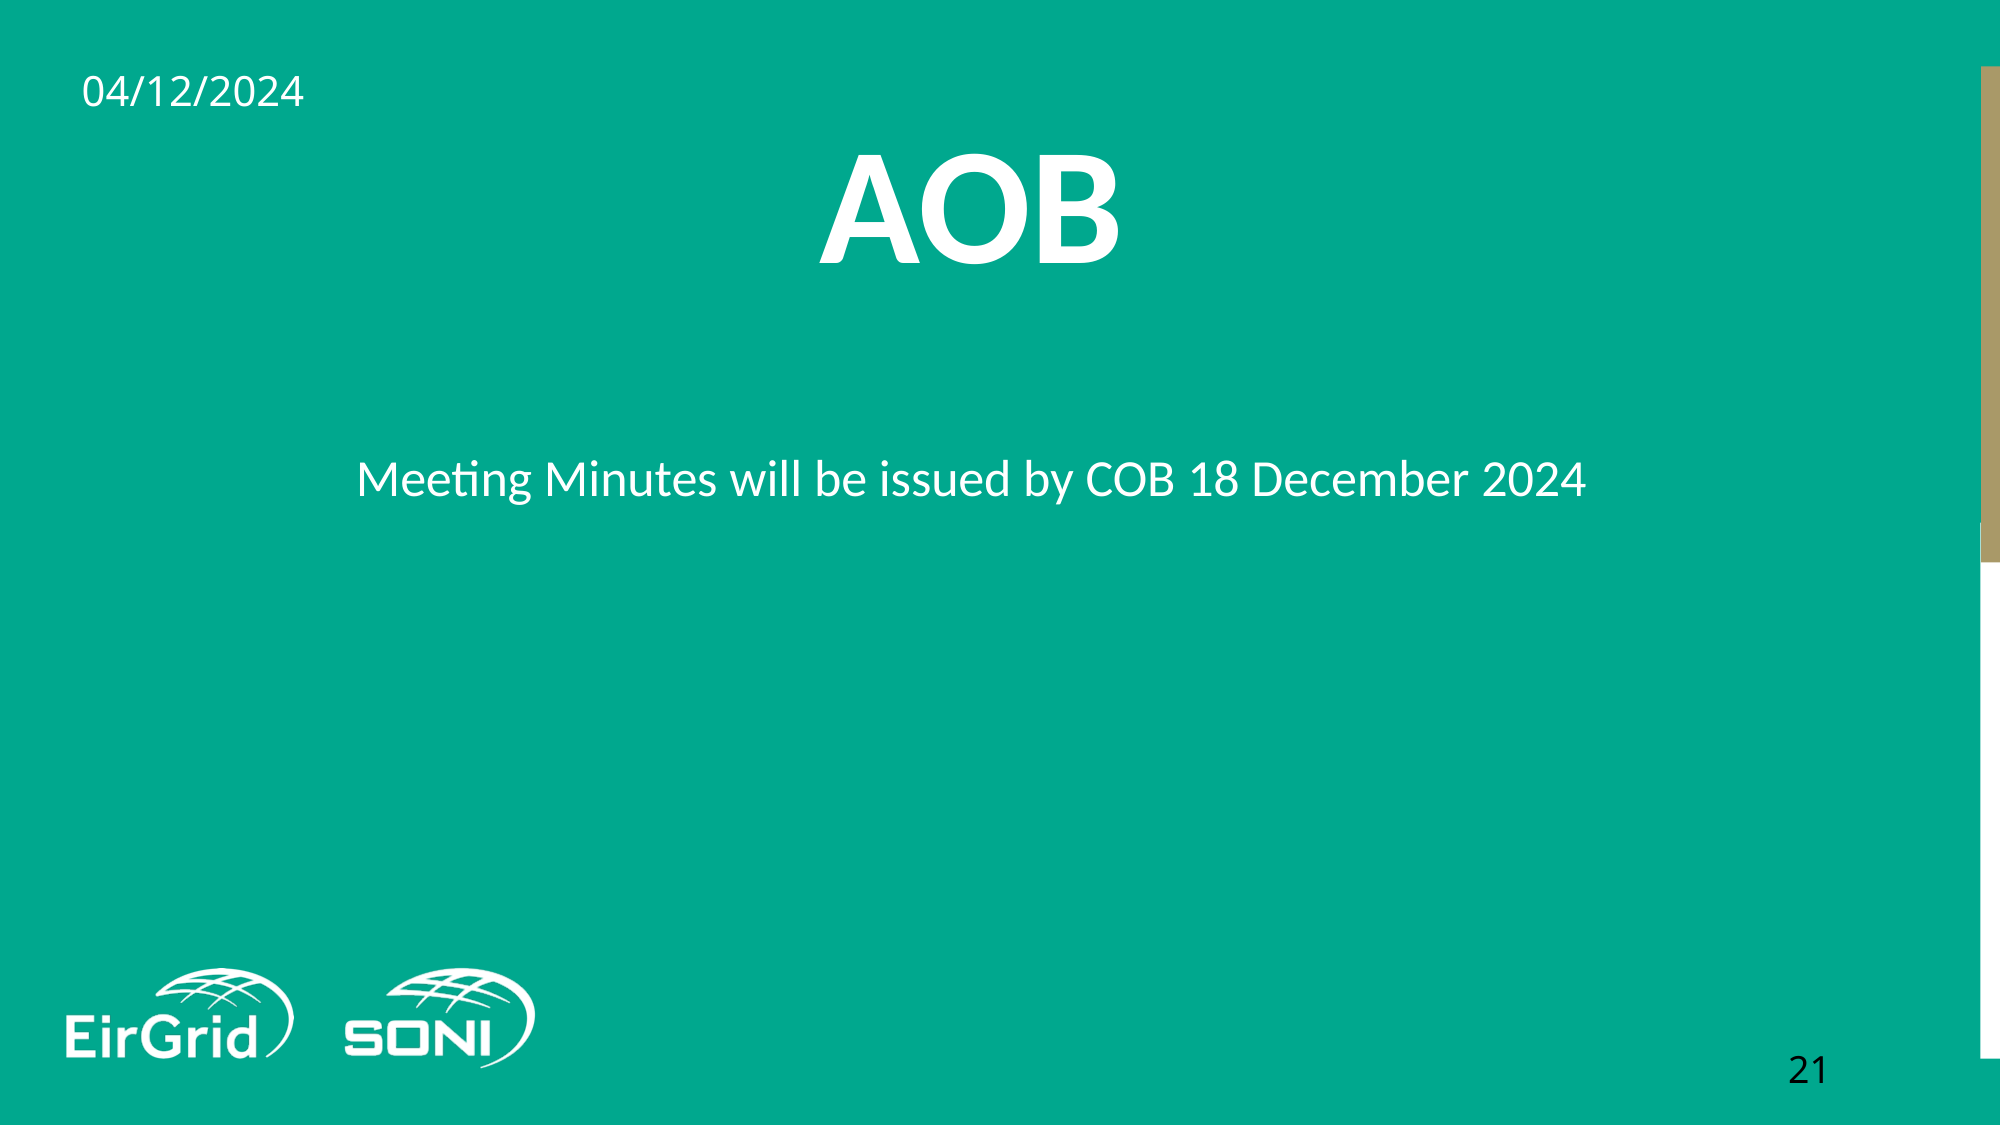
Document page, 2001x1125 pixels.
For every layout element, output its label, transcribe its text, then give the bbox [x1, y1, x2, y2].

title AOB [67, 119, 1877, 368]
text_box 04/12/2024 [66, 63, 429, 121]
picture [324, 960, 540, 1075]
subtitle Meeting Minutes will be issued by COB 18 December 2024 [66, 368, 1876, 907]
text_box 21 [1773, 1038, 1911, 1105]
picture [66, 968, 294, 1059]
